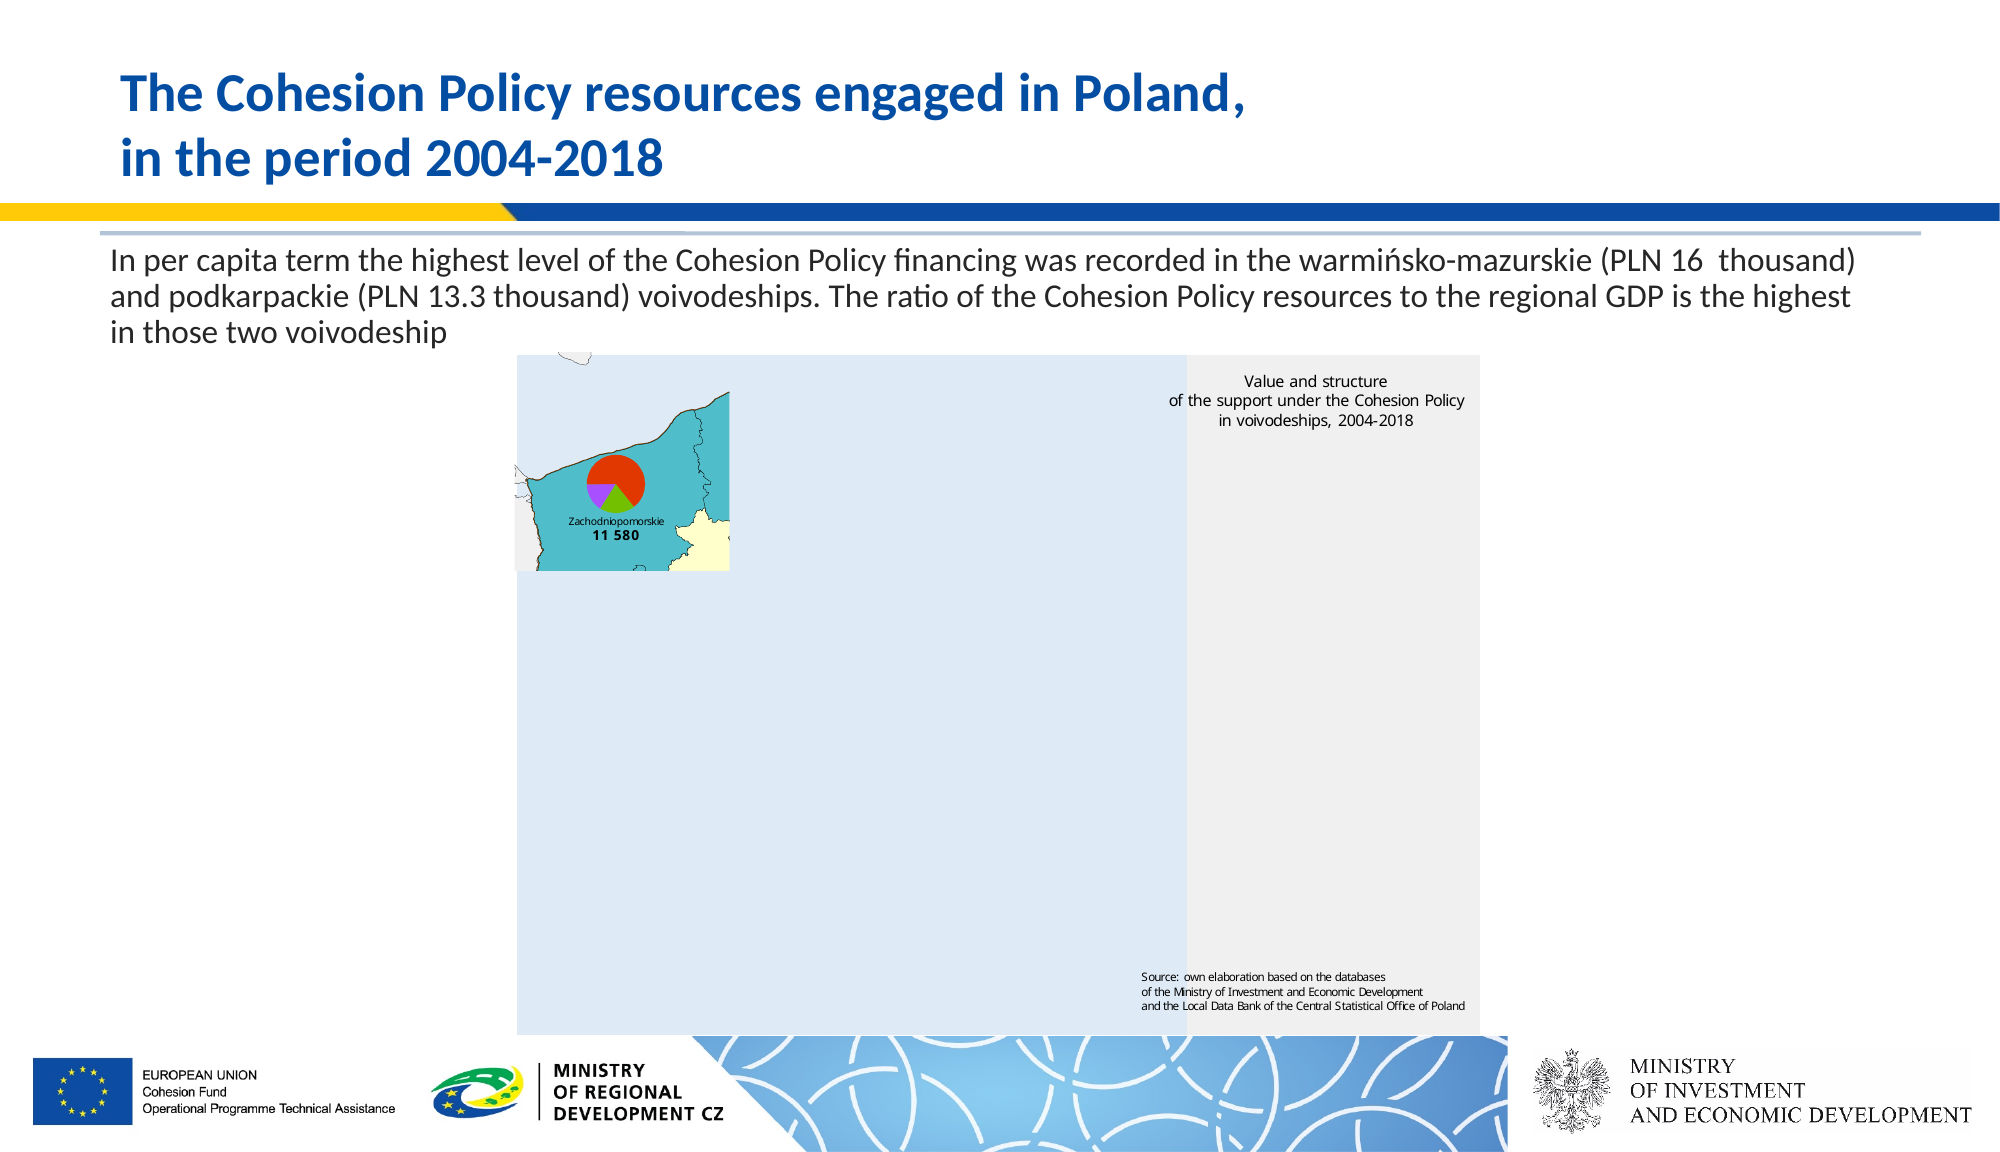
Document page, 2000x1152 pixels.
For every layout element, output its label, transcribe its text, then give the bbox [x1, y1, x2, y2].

title The Cohesion Policy resources engaged in Poland, in the period 2004-2018 [99, 46, 1900, 198]
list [99, 233, 1922, 373]
picture [0, 351, 1508, 1152]
picture [0, 203, 2000, 221]
picture [1533, 1048, 1972, 1134]
